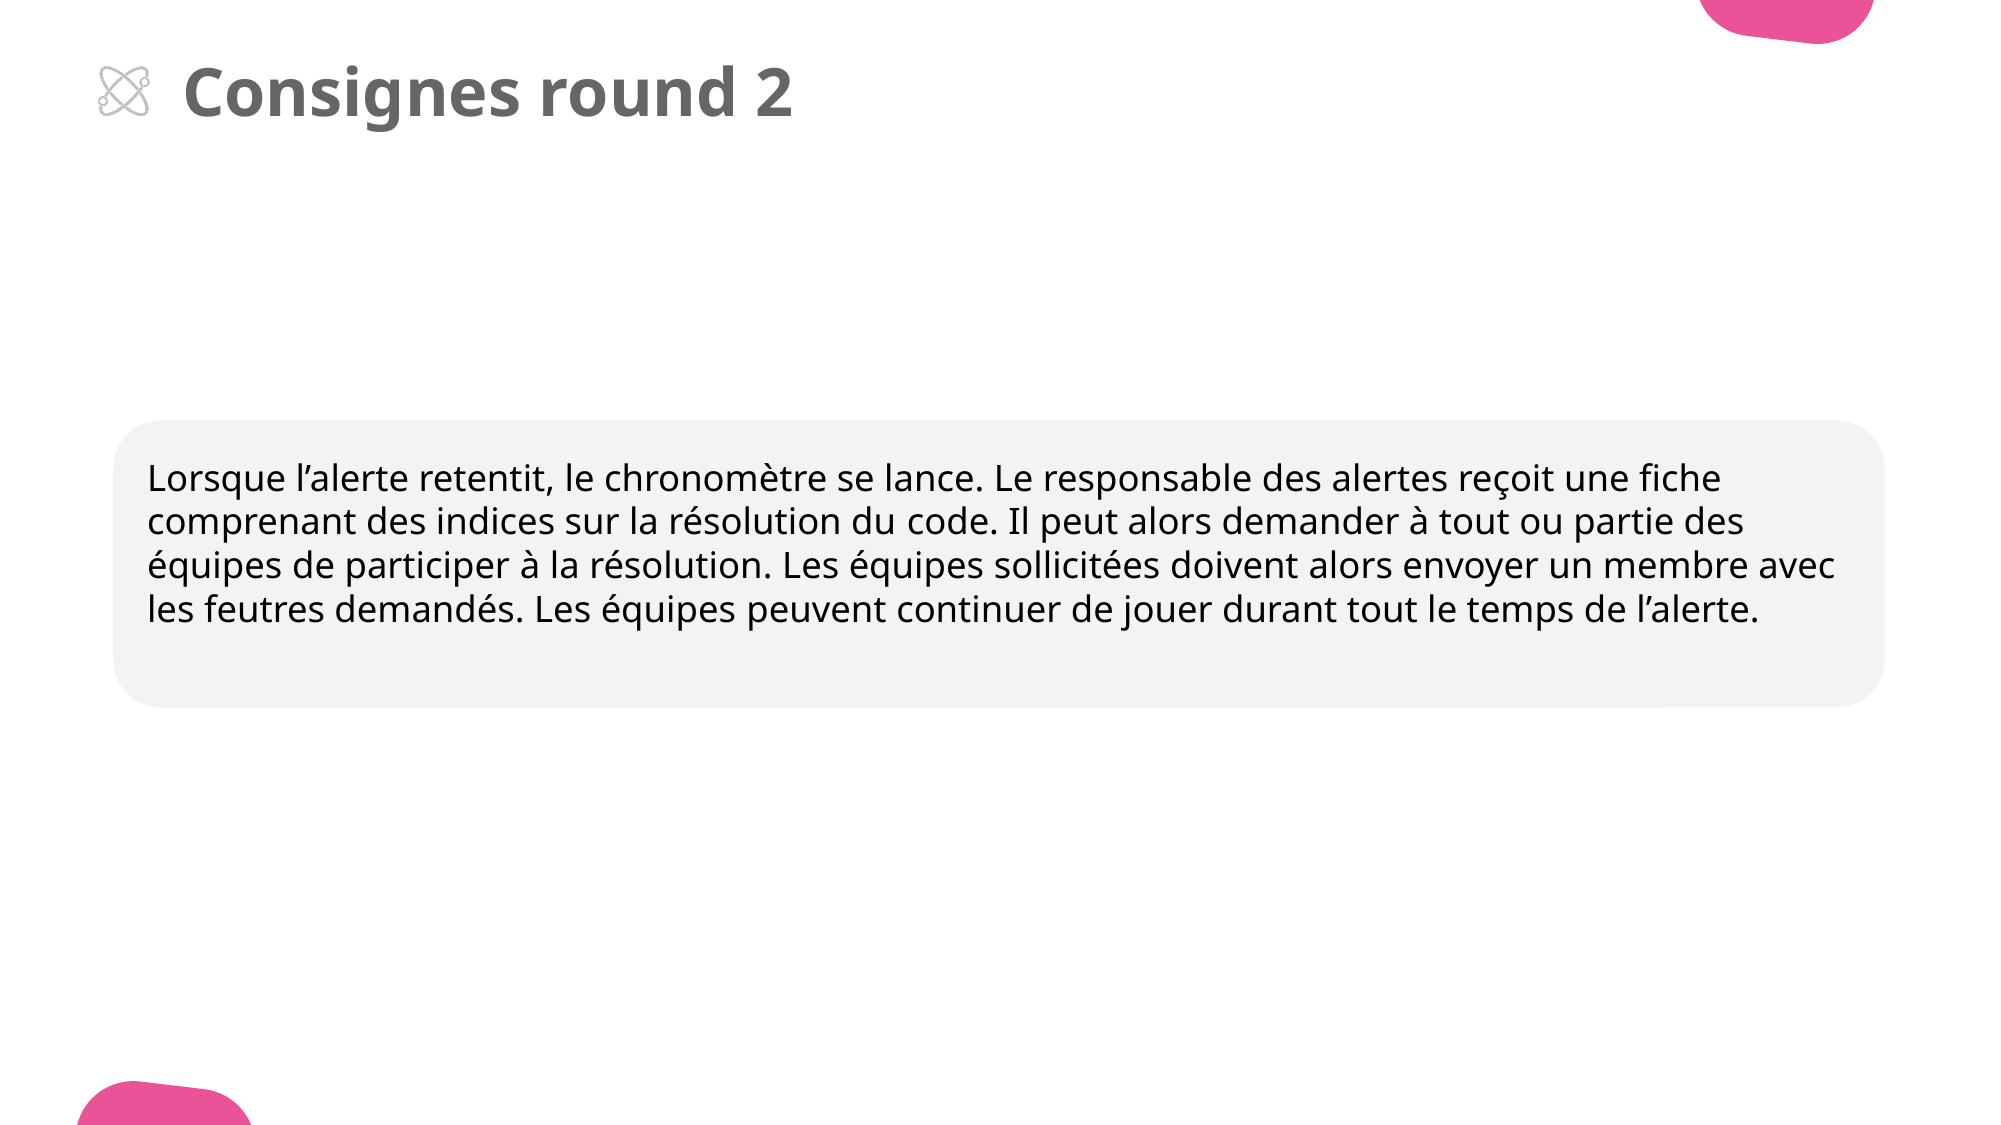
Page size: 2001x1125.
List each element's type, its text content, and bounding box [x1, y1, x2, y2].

text_box Consignes round 2 [162, 29, 1443, 175]
picture [98, 66, 150, 117]
text_box Lorsque l’alerte retentit, le chronomètre se lance. Le responsable des alertes reçoit une fiche comprenant des indices sur la résolution du code. Il peut alors demander à tout ou partie des équipes de participer à la résolution. Les équipes sollicitées doivent alors envoyer un membre avec les feutres demandés. Les équipes peuvent continuer de jouer durant tout le temps de l’alerte. [113, 420, 1885, 708]
